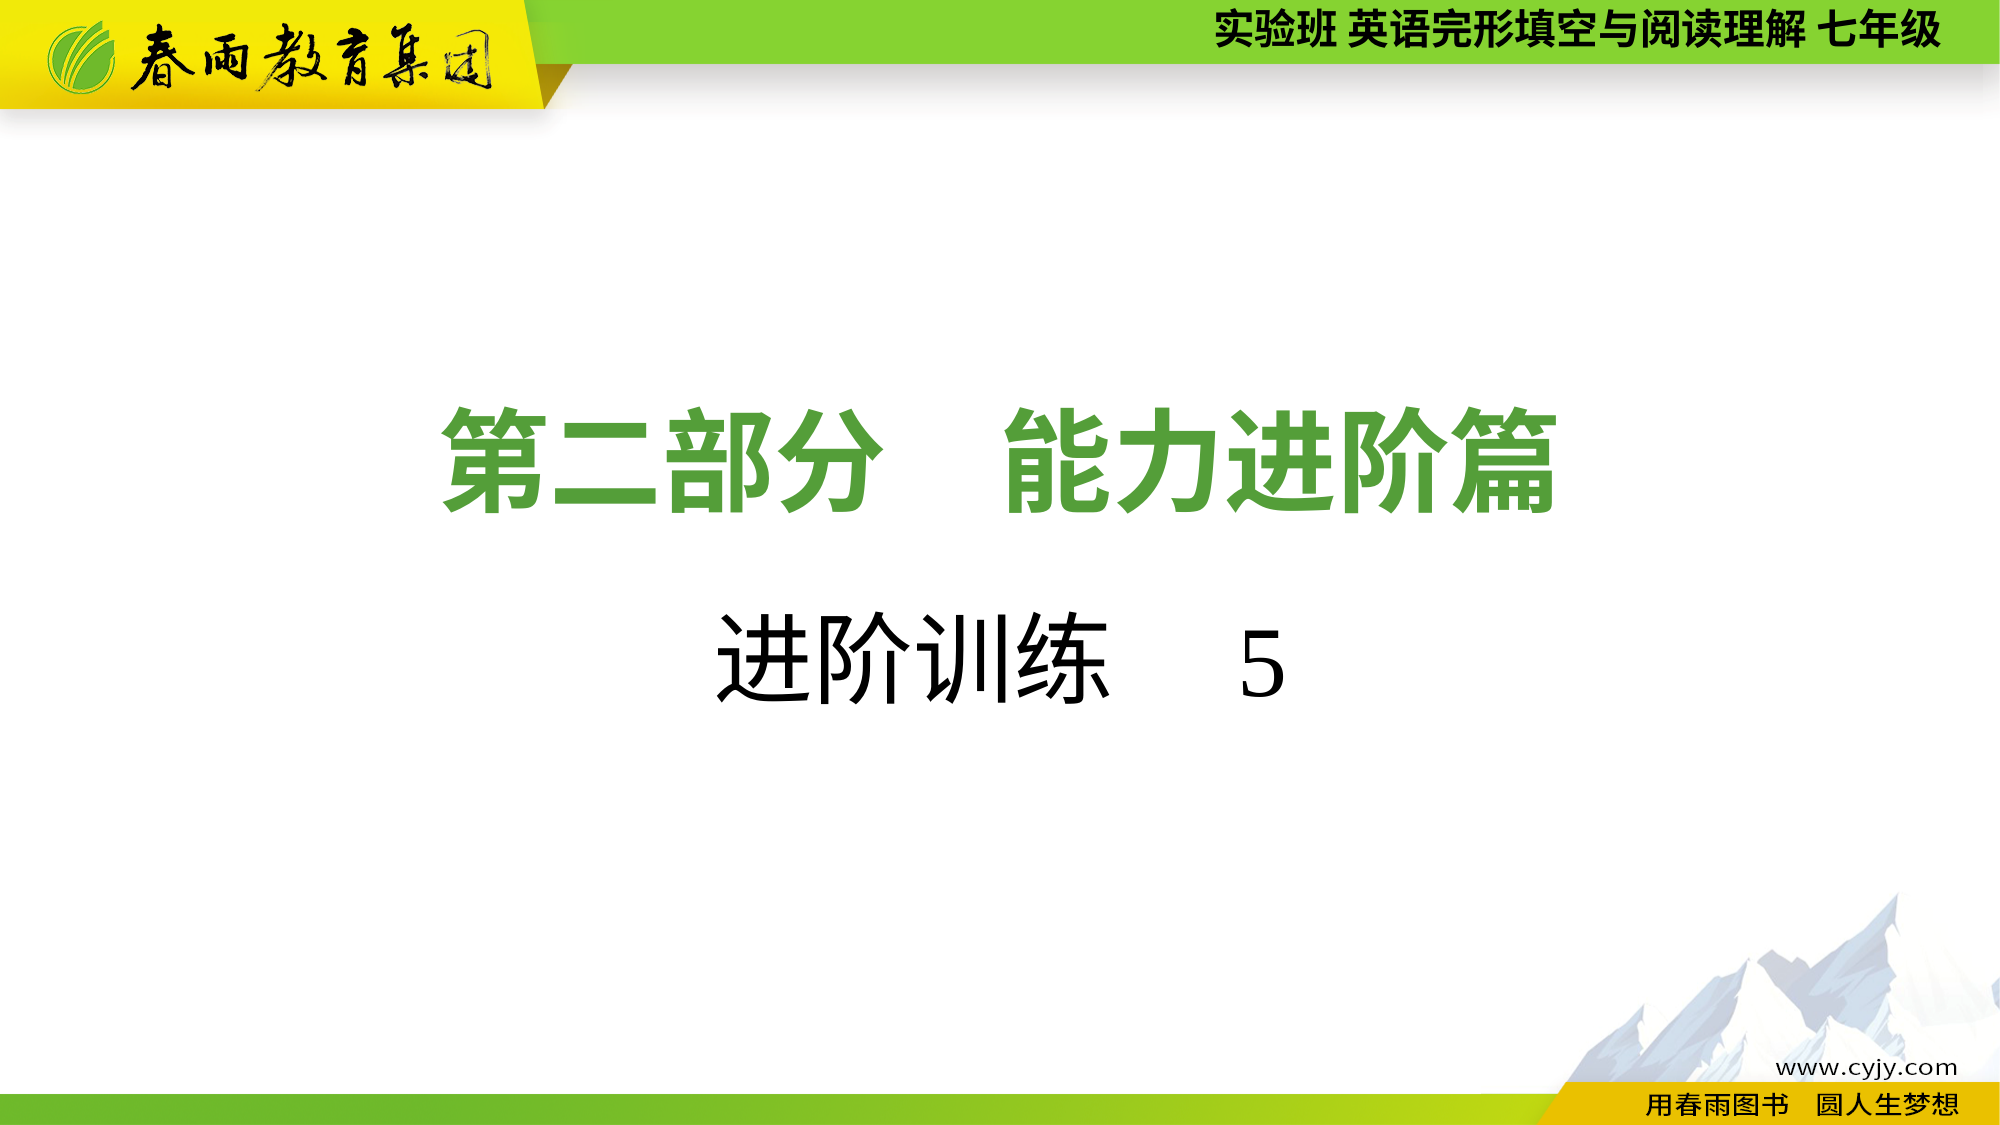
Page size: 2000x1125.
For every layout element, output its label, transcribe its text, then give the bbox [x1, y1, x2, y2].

text_box 第二部分 能力进阶篇 [54, 316, 1946, 528]
text_box 进阶训练 5 [54, 528, 1946, 724]
picture [0, 0, 2000, 1125]
